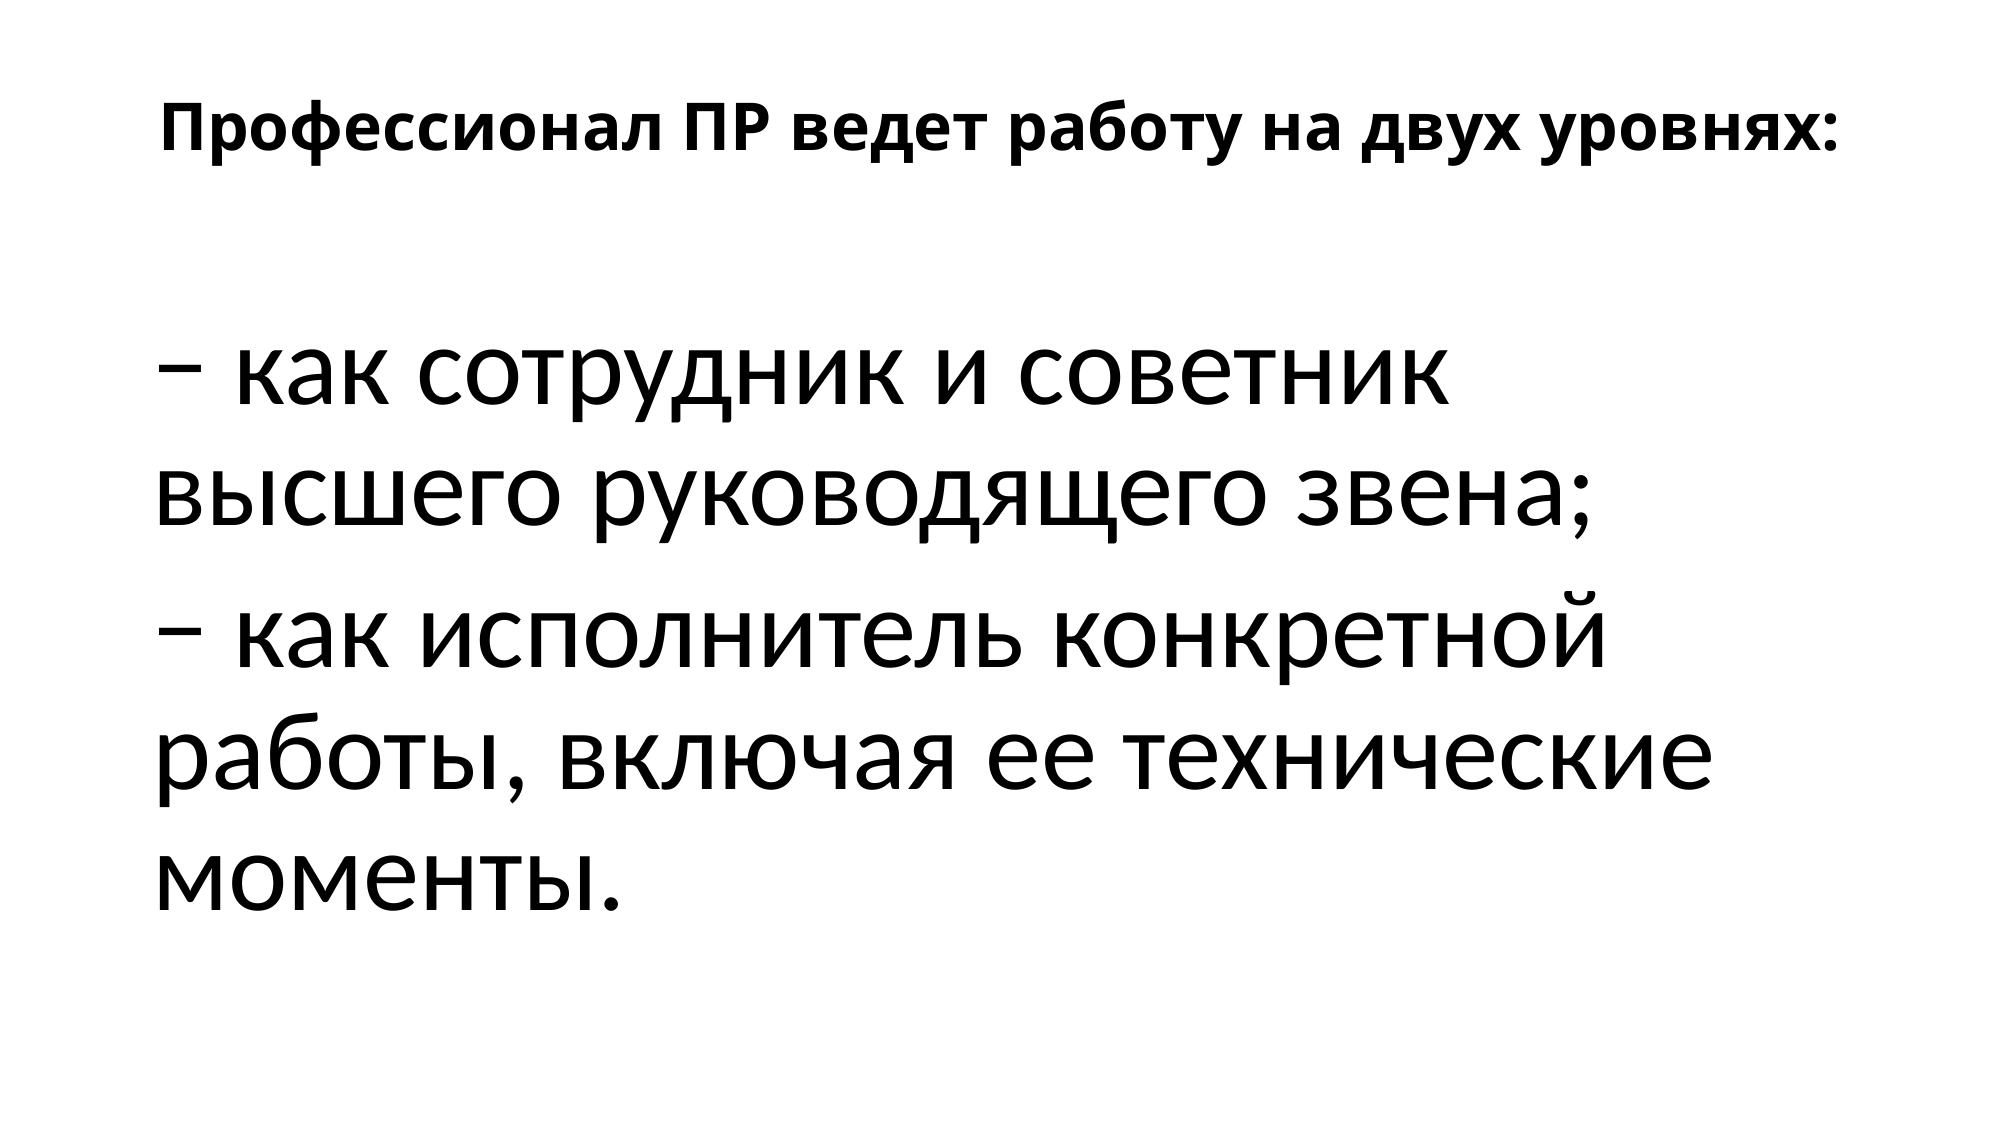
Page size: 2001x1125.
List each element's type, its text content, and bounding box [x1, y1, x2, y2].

list − как сотрудник и советник высшего руководящего звена; − как исполнитель конкретной работы, включая ее технические моменты. [137, 299, 1863, 1014]
title Профессионал ПР ведет работу на двух уровнях: [137, 59, 1863, 278]
